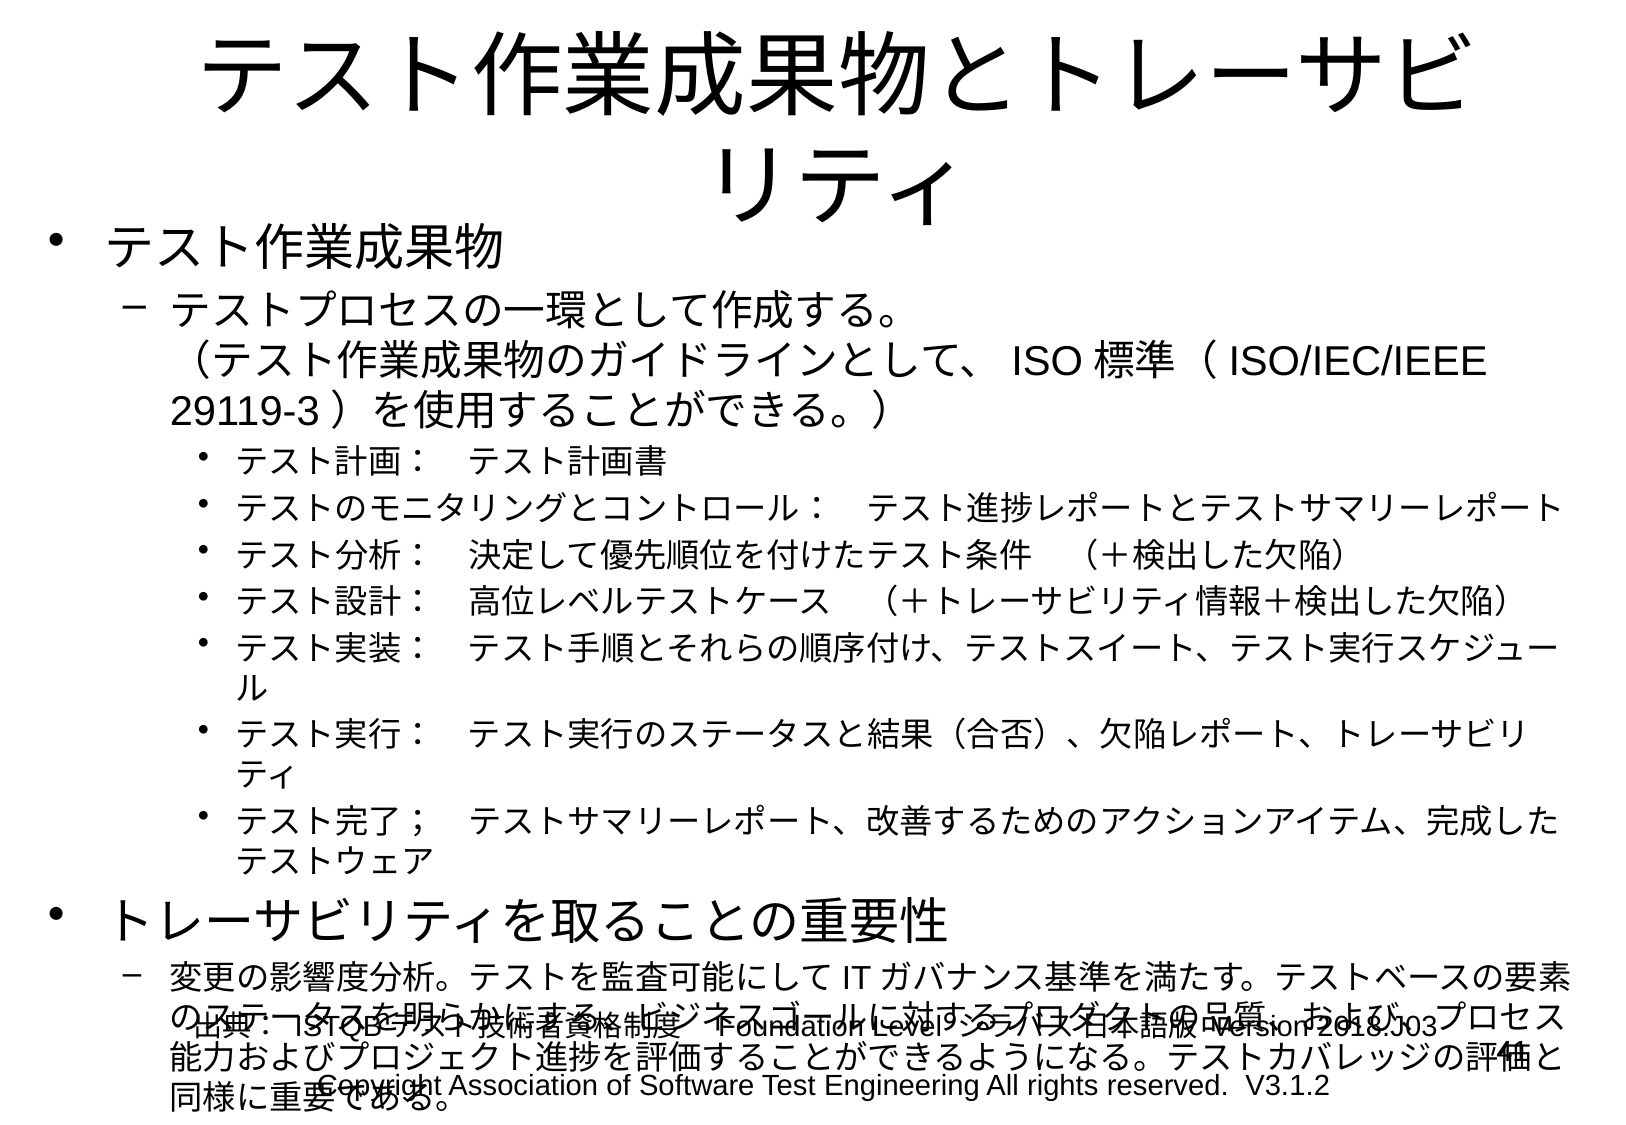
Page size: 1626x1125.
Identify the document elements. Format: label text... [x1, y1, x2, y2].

title テスト作業成果物とトレーサビリティ [137, 87, 1538, 167]
text_box 出典： ISTQBテスト技術者資格制度 Foundation Level シラバス 日本語版 Version 2018.J03 [51, 999, 1580, 1050]
slide_number 41 [1164, 1050, 1544, 1103]
footer Copyright Association of Software Test Engineering All rights reserved. V3.1.2 [233, 1058, 1164, 1103]
list テスト作業成果物 テストプロセスの一環として作成する。 （テスト作業成果物のガイドラインとして、ISO標準（ISO/IEC/IEEE 29119-3）を使用することができる。） テスト計画： テスト計画書 テストのモニタリングとコントロール： テスト進捗レポートとテストサマリーレポート テスト分析： 決定して優先順位を付けたテスト条件 （＋検出した欠陥） テスト設計： 高位レベルテストケース （＋トレーサビリティ情報＋検出した欠陥） テスト実装： テスト手順とそれらの順序付け、テストスイート、テスト実行スケジュール テスト実行： テスト実行のステータスと結果（合否）、欠陥レポート、トレーサビリティ テスト完了； テストサマリーレポート、改善するためのアクションアイテム、完成したテストウェア トレーサビリティを取ることの重要性 変更の影響度分析。テストを監査可能にしてITガバナンス基準を満たす。テストベースの要素のステータスを明らかにする、ビジネスゴールに対するプロダクトの品質、および、プロセス能力およびプロジェクト進捗を評価することができるようになる。テストカバレッジの評価と同様に重要である。 [32, 207, 1605, 1036]
